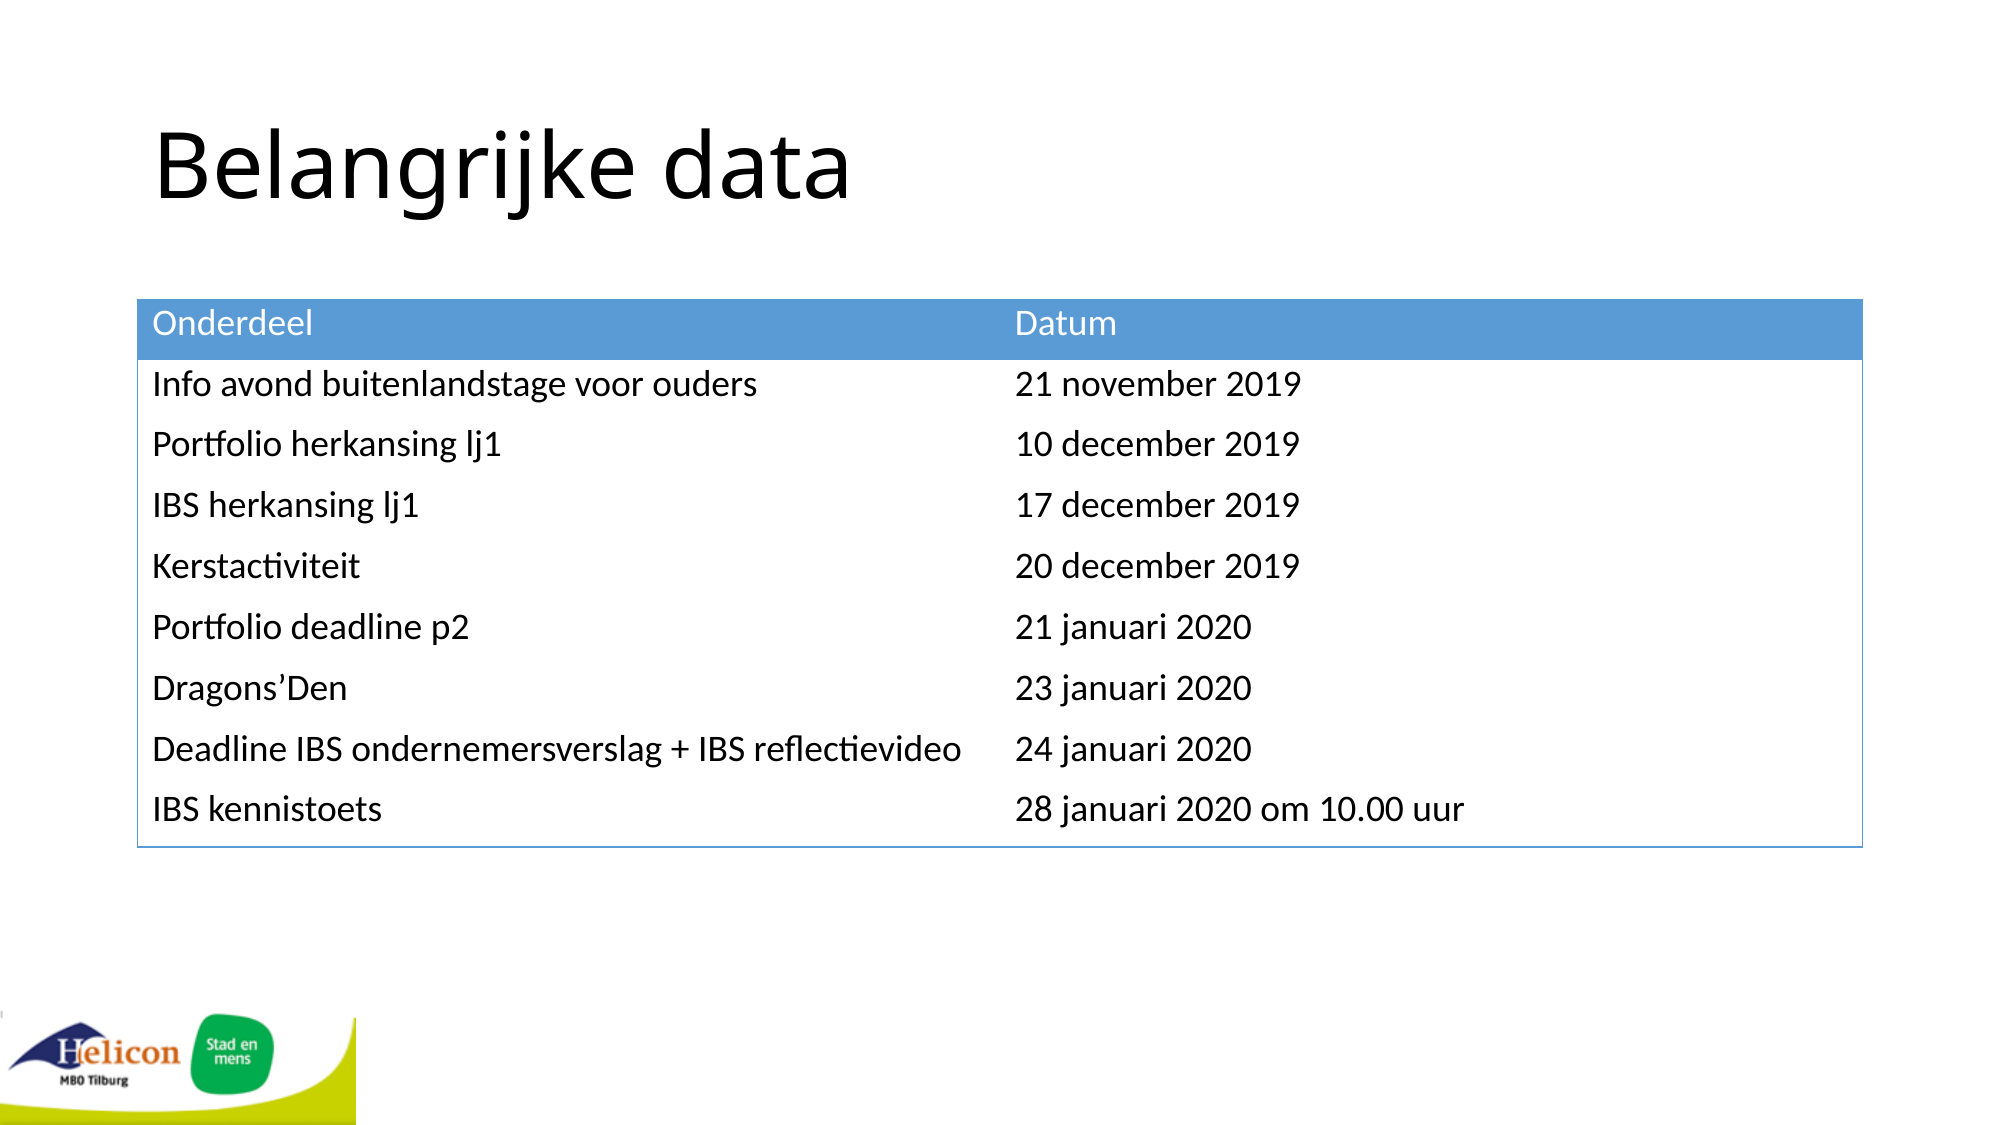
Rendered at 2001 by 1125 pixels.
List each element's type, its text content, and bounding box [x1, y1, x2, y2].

table_cell 21 november 2019 [1000, 360, 1862, 421]
table_header Datum [1000, 300, 1862, 360]
picture [0, 1011, 356, 1125]
table_cell Kerstactiviteit [138, 543, 1000, 604]
table_cell 23 januari 2020 [1000, 664, 1862, 725]
table_cell 21 januari 2020 [1000, 604, 1862, 664]
table_cell 24 januari 2020 [1000, 725, 1862, 786]
table_cell 28 januari 2020 om 10.00 uur [1000, 786, 1862, 846]
table_cell Info avond buitenlandstage voor ouders [138, 360, 1000, 421]
table_cell IBS kennistoets [138, 786, 1000, 846]
table_cell Portfolio herkansing lj1 [138, 421, 1000, 482]
table_cell IBS herkansing lj1 [138, 482, 1000, 543]
table_cell Dragons’Den [138, 664, 1000, 725]
table_cell 17 december 2019 [1000, 482, 1862, 543]
table_cell 10 december 2019 [1000, 421, 1862, 482]
table_header Onderdeel [138, 300, 1000, 360]
title Belangrijke data [137, 59, 1863, 278]
table_cell 20 december 2019 [1000, 543, 1862, 604]
table_cell Portfolio deadline p2 [138, 604, 1000, 664]
table_cell Deadline IBS ondernemersverslag + IBS reflectievideo [138, 725, 1000, 786]
